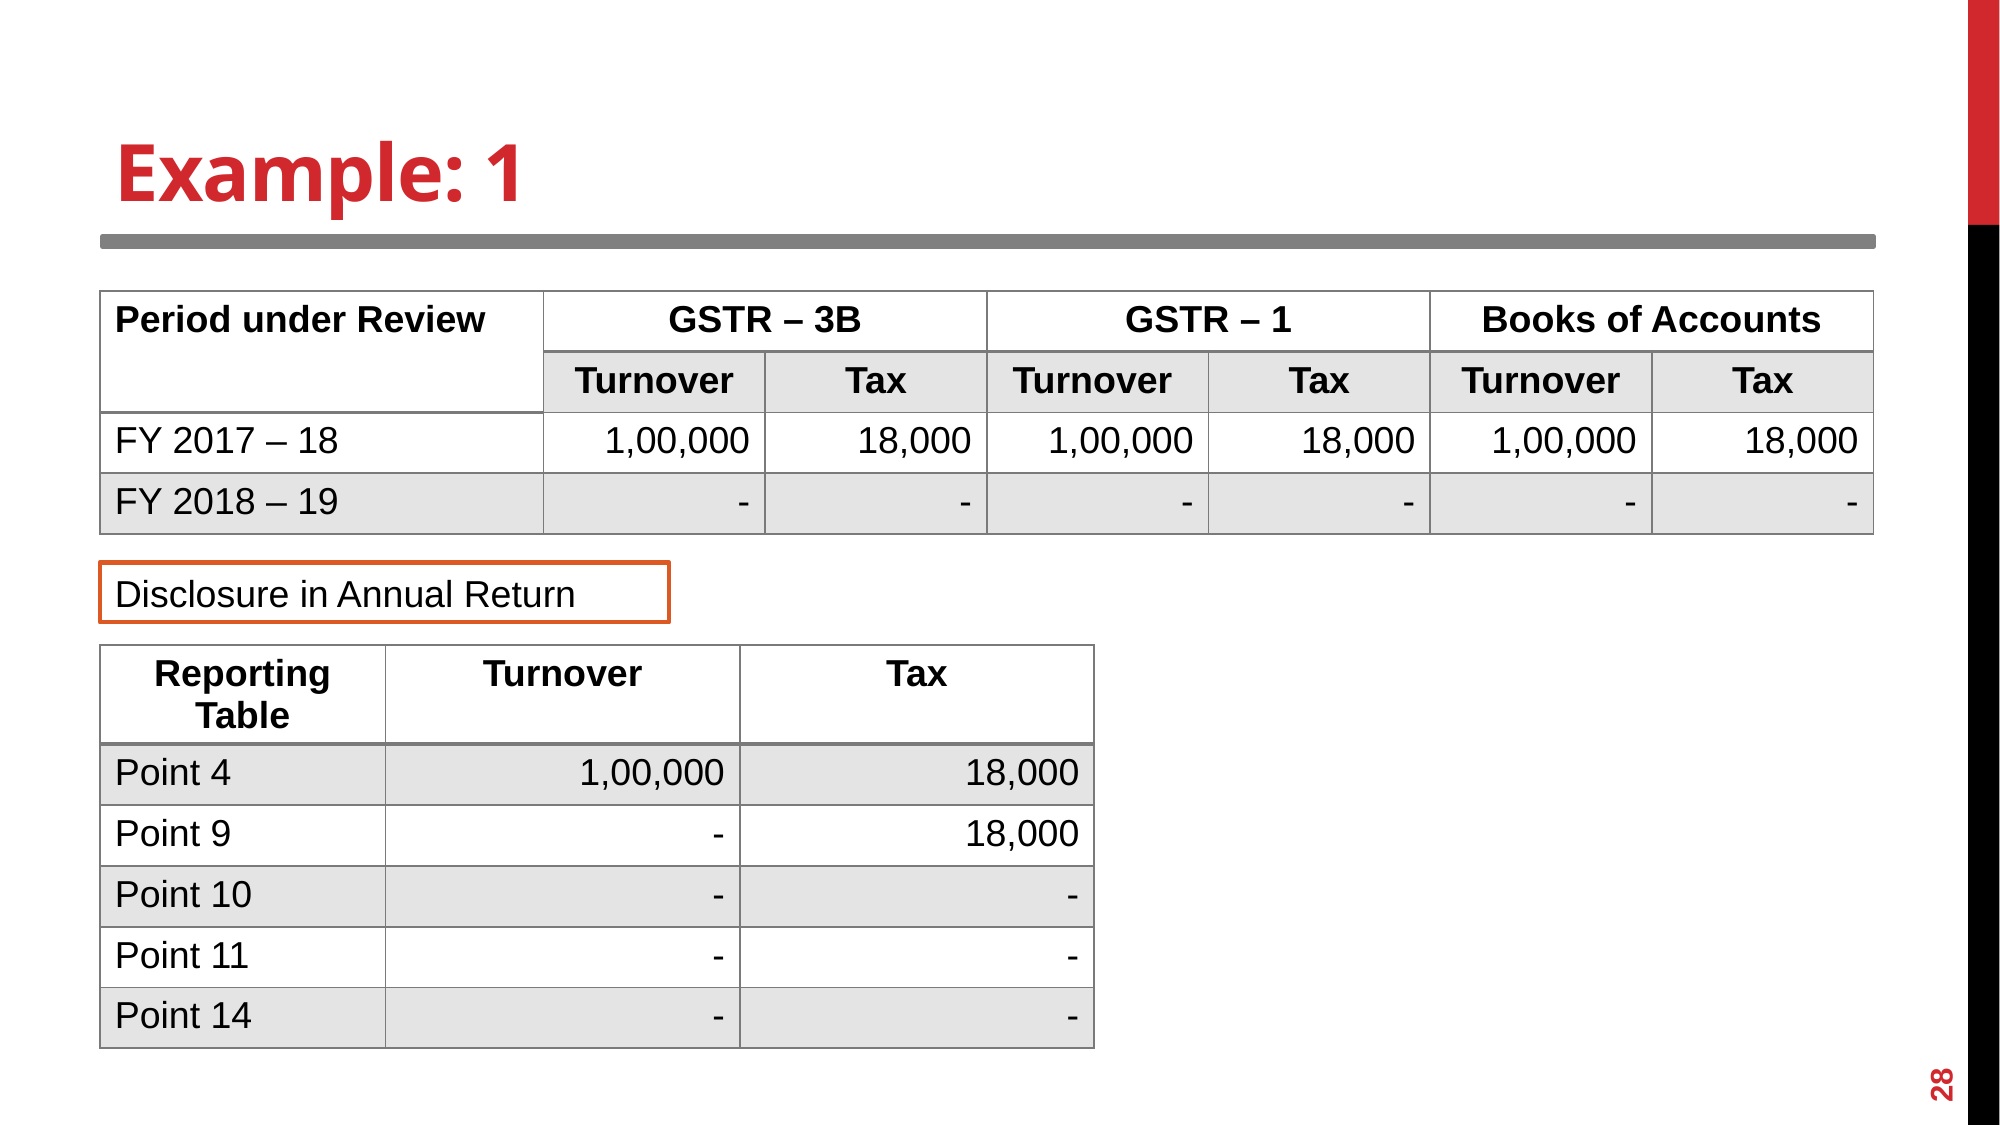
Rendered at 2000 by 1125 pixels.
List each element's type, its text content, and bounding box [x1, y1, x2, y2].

table_cell FY 2018 – 19 [101, 474, 543, 533]
table_cell FY 2017 – 18 [101, 414, 543, 472]
table_cell 1,00,000 [1431, 413, 1651, 472]
table_cell - [386, 867, 739, 926]
table_cell Turnover [988, 353, 1208, 412]
table_cell Tax [766, 353, 986, 412]
table_cell - [766, 474, 986, 533]
table_cell - [386, 988, 739, 1047]
slide_number 28 [1909, 1025, 1971, 1118]
table_cell - [386, 928, 739, 987]
table_cell 18,000 [766, 413, 986, 472]
table_cell Tax [1209, 353, 1429, 412]
table_cell Point 11 [101, 928, 385, 987]
table_cell Point 10 [101, 867, 385, 926]
title Example: 1 [99, 25, 1874, 225]
table_header GSTR – 3B [544, 292, 986, 350]
table_cell 18,000 [1209, 413, 1429, 472]
table_header GSTR – 1 [988, 292, 1429, 350]
table_cell - [544, 474, 764, 533]
table_cell - [1431, 474, 1651, 533]
table_cell Turnover [1431, 353, 1651, 412]
table_header Period under Review [101, 292, 543, 411]
table_cell 1,00,000 [386, 746, 739, 804]
table_cell 1,00,000 [988, 413, 1208, 472]
table_cell Point 9 [101, 806, 385, 865]
text_box Disclosure in Annual Return [98, 560, 671, 624]
table_header Books of Accounts [1431, 292, 1873, 350]
table_cell - [988, 474, 1208, 533]
table_cell Point 14 [101, 988, 385, 1047]
table_cell 18,000 [1653, 413, 1873, 472]
table_cell - [1209, 474, 1429, 533]
table_cell 1,00,000 [544, 413, 764, 472]
table_header Tax [741, 646, 1093, 742]
table_header Turnover [386, 646, 739, 742]
table_cell Turnover [544, 353, 764, 412]
table_header Reporting Table [101, 646, 385, 742]
table_cell - [741, 988, 1093, 1047]
table_cell - [741, 928, 1093, 987]
table_cell - [386, 806, 739, 865]
table_cell 18,000 [741, 746, 1093, 804]
table_cell Point 4 [101, 746, 385, 804]
table_cell Tax [1653, 353, 1873, 412]
table_cell 18,000 [741, 806, 1093, 865]
table_cell - [1653, 474, 1873, 533]
table_cell - [741, 867, 1093, 926]
